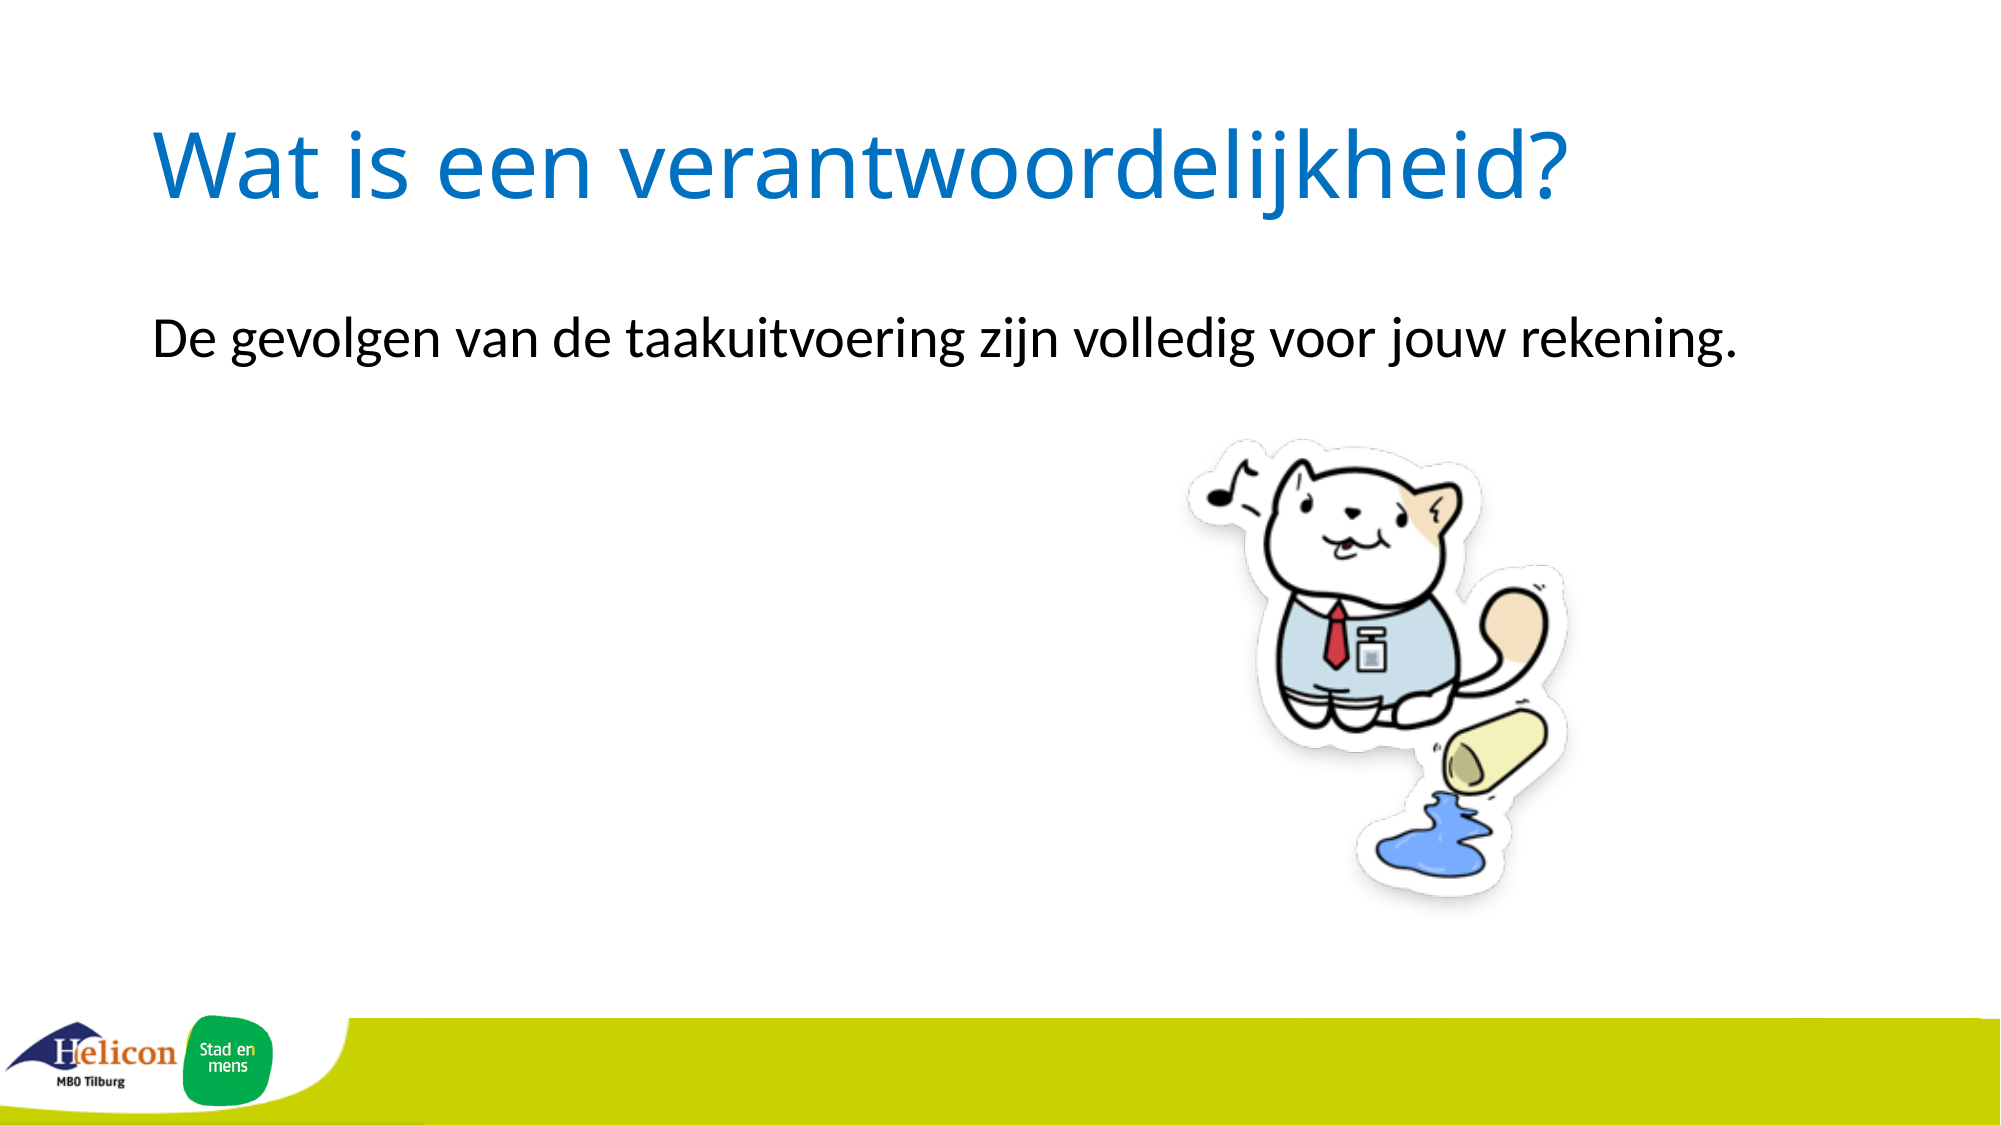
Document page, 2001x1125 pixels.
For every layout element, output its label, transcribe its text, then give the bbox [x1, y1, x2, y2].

picture [1138, 394, 1663, 919]
title Wat is een verantwoordelijkheid? [137, 59, 1863, 278]
list De gevolgen van de taakuitvoering zijn volledig voor jouw rekening. [137, 299, 1863, 1014]
picture [0, 1014, 424, 1125]
